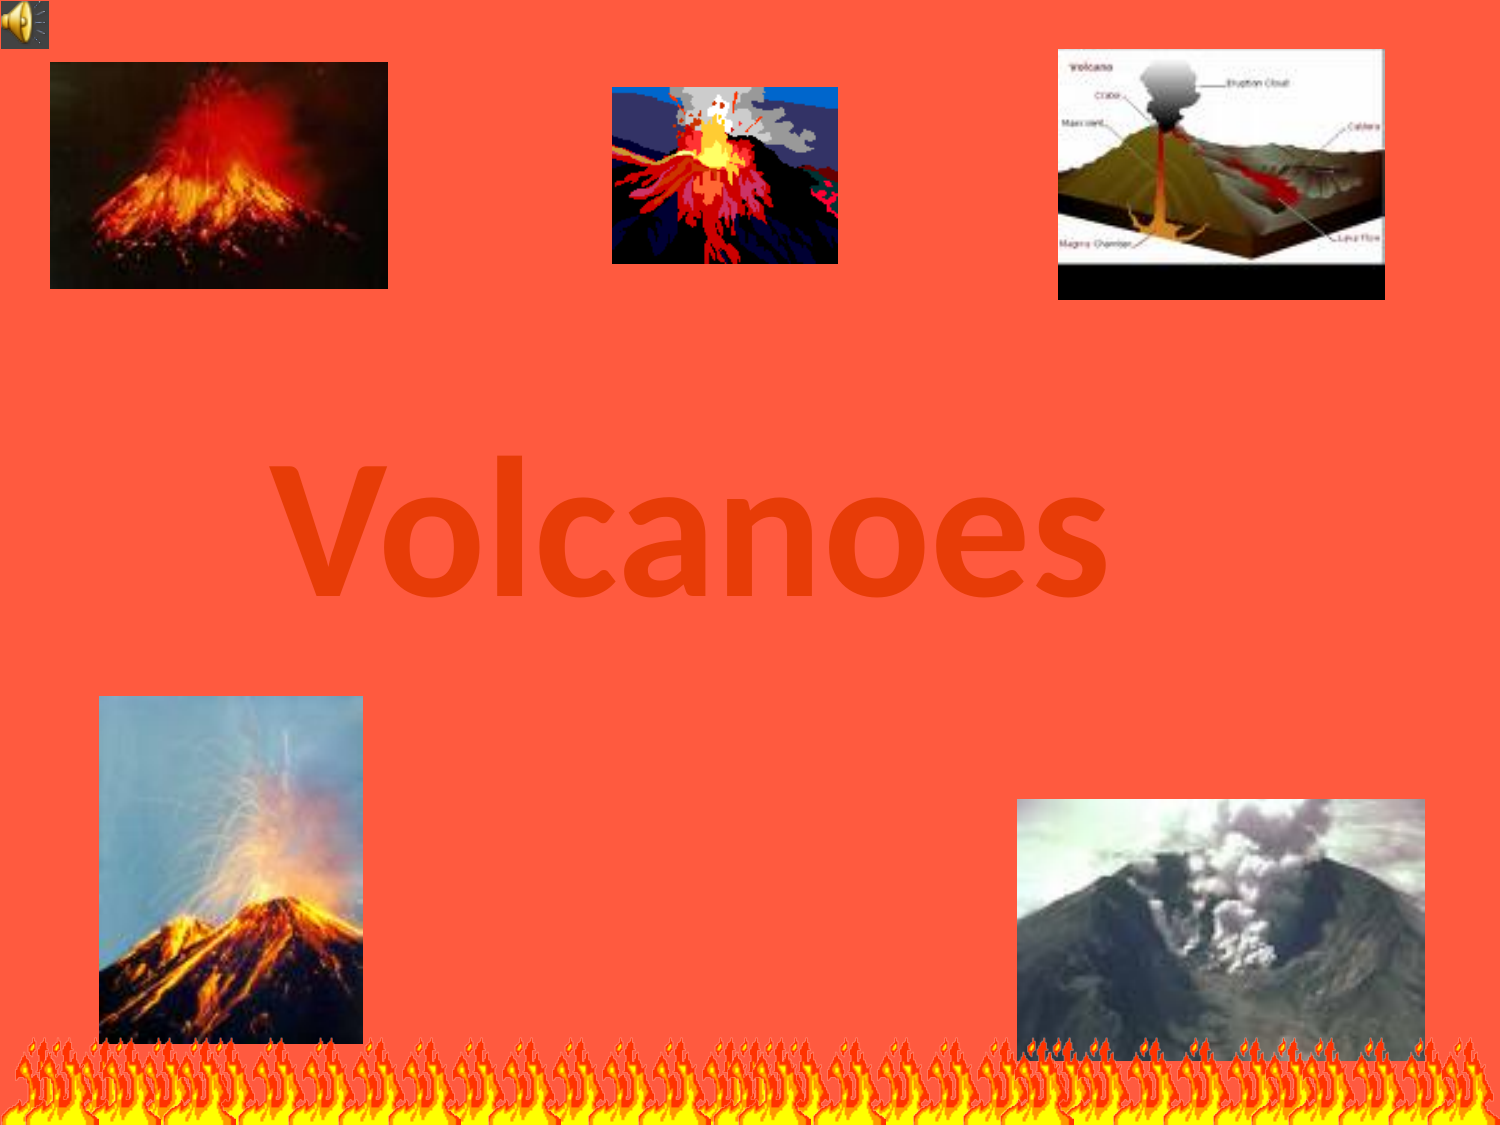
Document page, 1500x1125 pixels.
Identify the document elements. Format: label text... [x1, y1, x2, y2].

text_box Volcanoes [254, 388, 1127, 644]
picture [0, 696, 1500, 1125]
picture [1058, 49, 1385, 301]
picture [49, 62, 388, 289]
picture [0, 0, 51, 51]
picture [612, 87, 838, 265]
